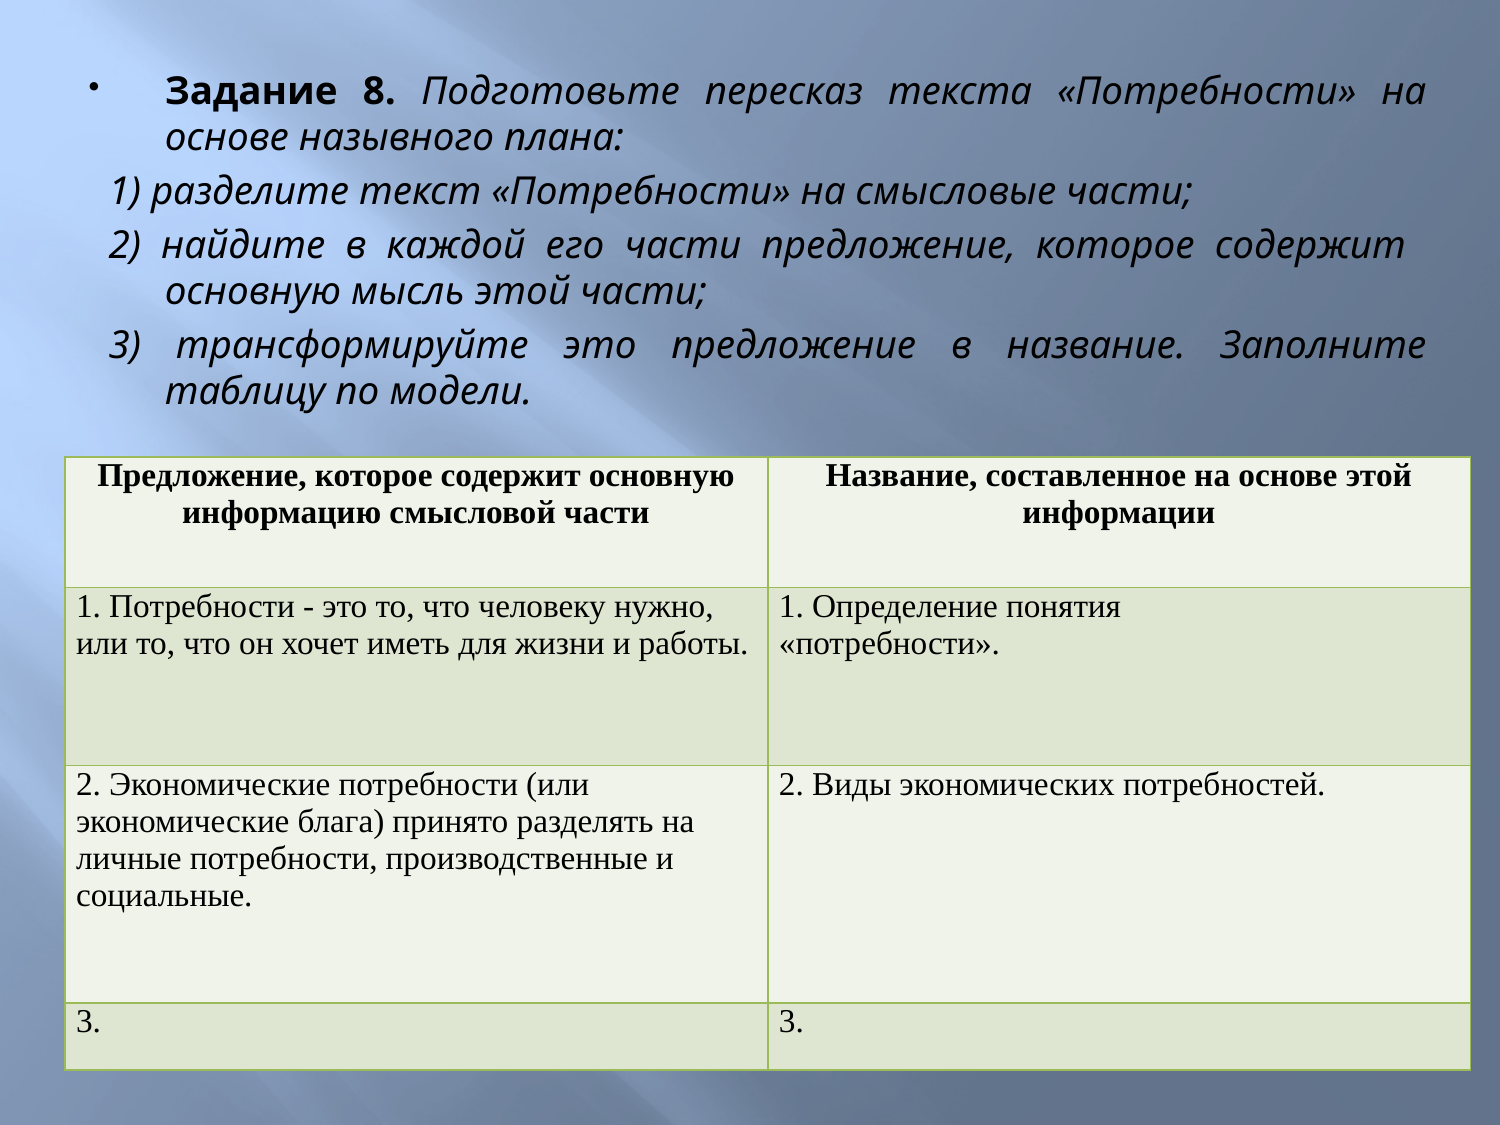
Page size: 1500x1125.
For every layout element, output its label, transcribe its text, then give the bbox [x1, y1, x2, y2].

table_header Предложение, которое содержит основную информацию смысловой части [66, 458, 767, 587]
table_cell 2. Виды экономических потребностей. [769, 766, 1470, 1002]
table_header Название, составленное на основе этой информации [769, 458, 1470, 587]
table_cell 1. Определение понятия «потребности». [769, 588, 1470, 765]
table_cell 1. Потребности - это то, что человеку нужно, или то, что он хочет иметь для жизни и работы. [66, 588, 767, 765]
table_cell 3. [66, 1004, 767, 1069]
table_cell 3. [769, 1004, 1470, 1069]
list Задание 8. Подготовьте пересказ текста «Потребности» на основе назывного плана: 1) разделите текст «Потребности» на смысловые части; 2) найдите в каждой его части предложение, которое содержит основную мысль этой части; 3) трансформируйте это предложение в название. Заполните таблицу по модели. [75, 58, 1442, 422]
table_cell 2. Экономические потребности (или экономические блага) принято разделять на личные потребности, производственные и социальные. [66, 766, 767, 1002]
